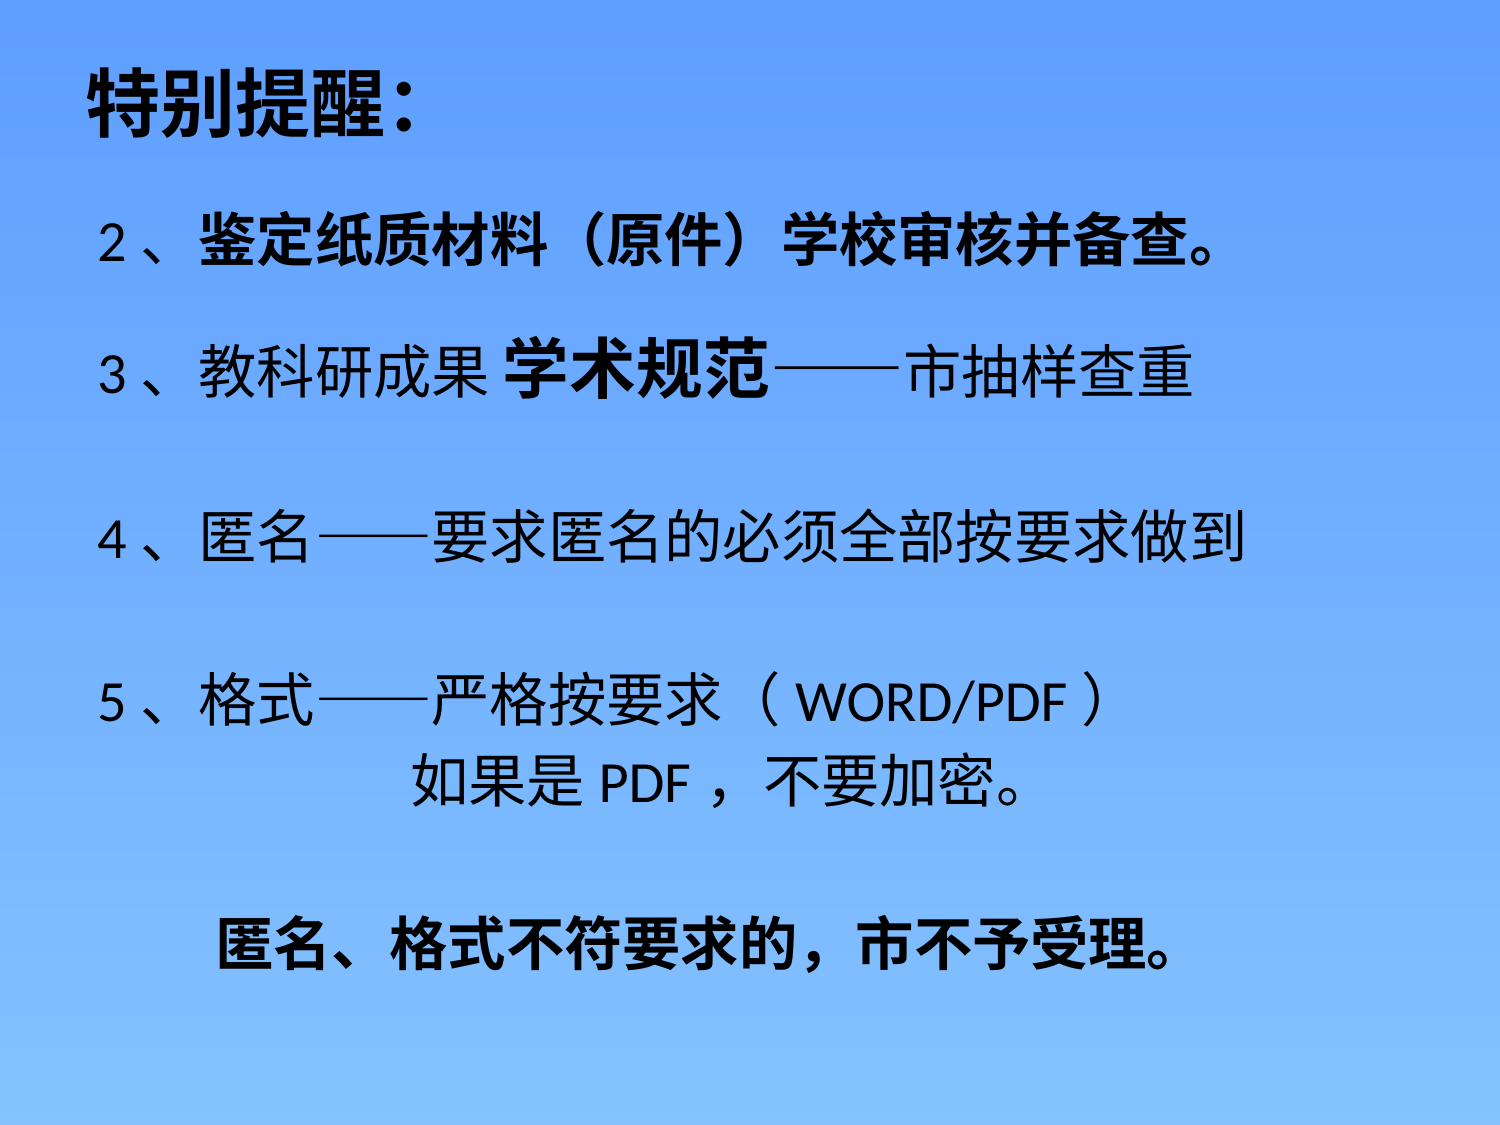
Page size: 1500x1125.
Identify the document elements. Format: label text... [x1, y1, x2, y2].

subtitle 2、鉴定纸质材料（原件）学校审核并备查。 3、教科研成果 学术规范——市抽样查重 4、匿名——要求匿名的必须全部按要求做到 5、格式——严格按要求（WORD/PDF） 如果是PDF，不要加密。 匿名、格式不符要求的，市不予受理。 [82, 160, 1407, 1083]
title 特别提醒： [70, 42, 1346, 161]
